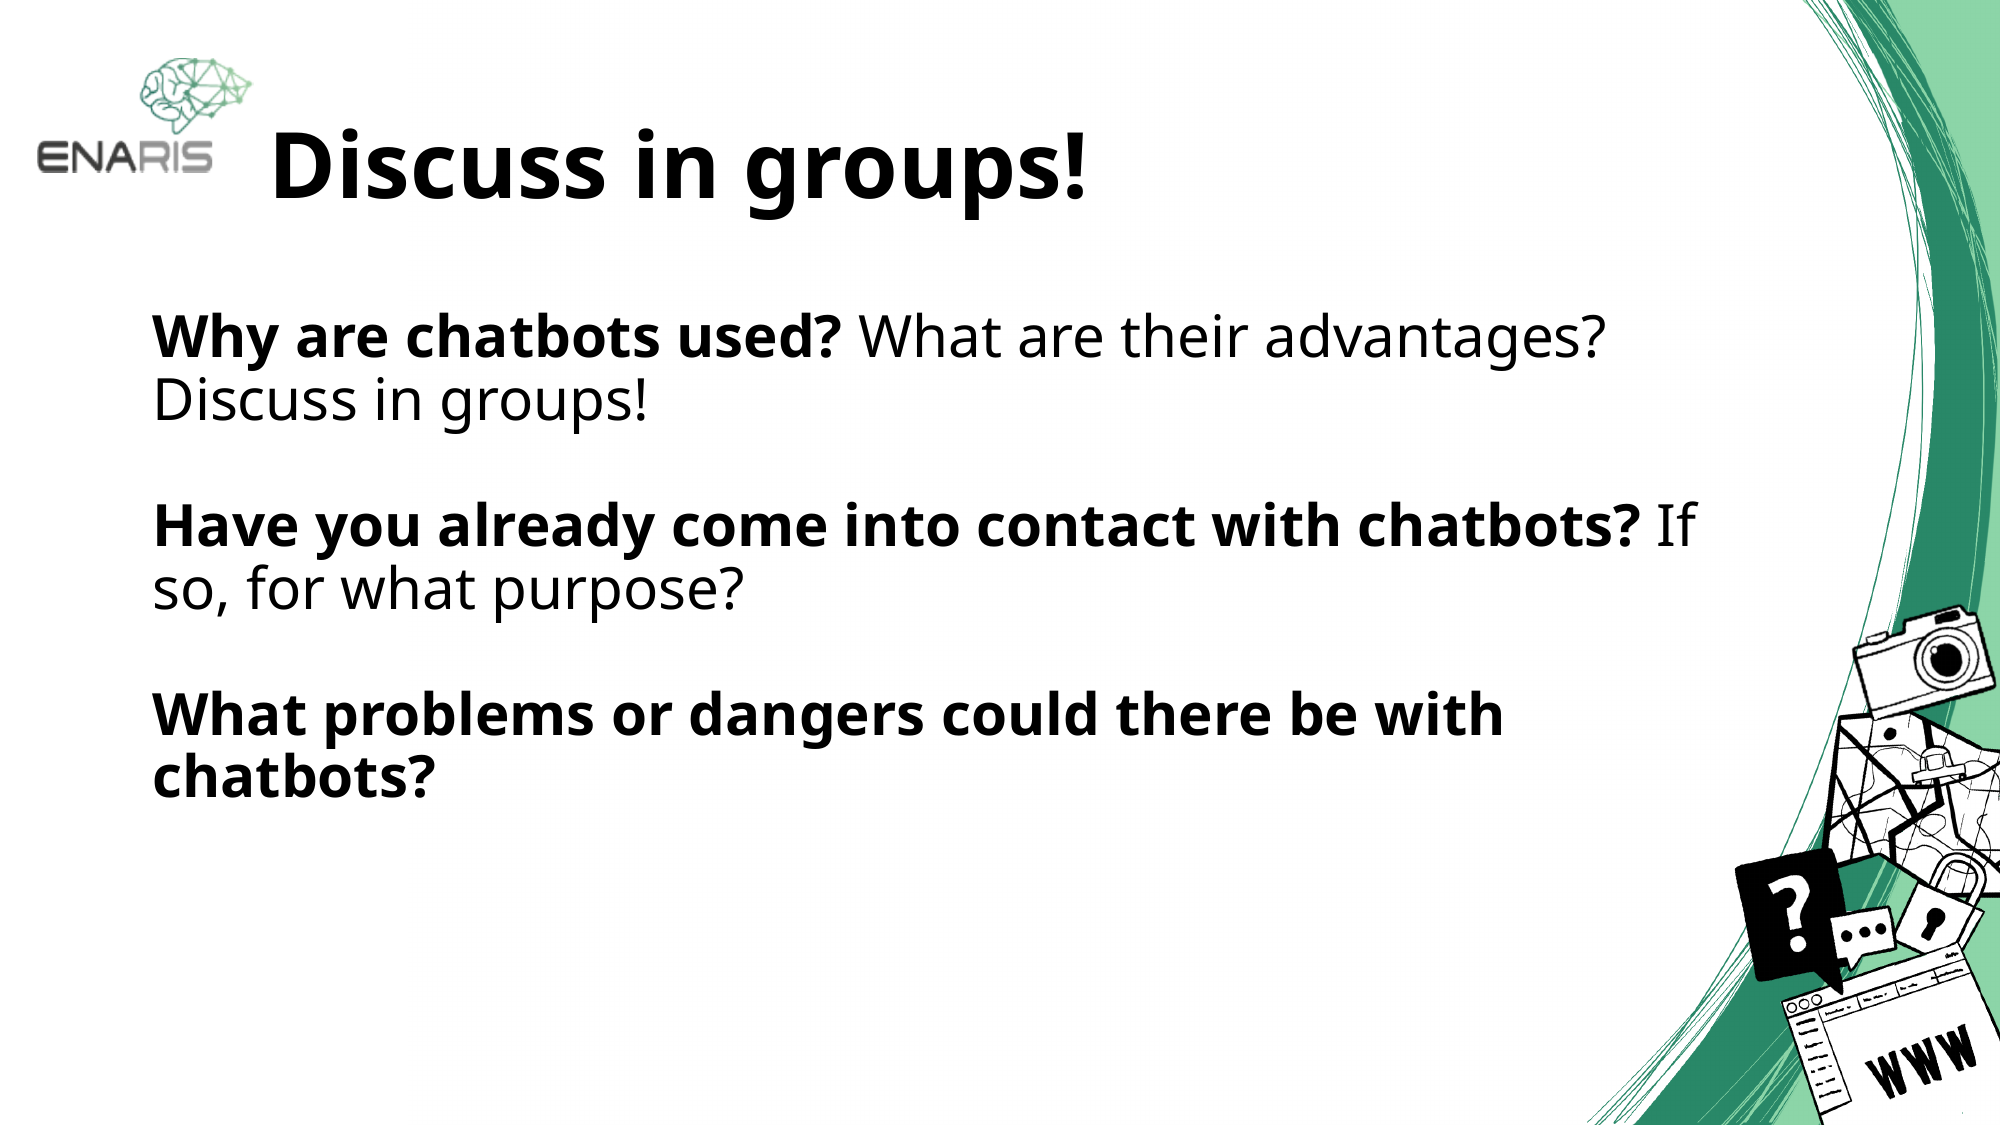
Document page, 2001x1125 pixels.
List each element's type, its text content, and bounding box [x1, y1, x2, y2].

title Discuss in groups! [253, 59, 1863, 278]
list Why are chatbots used? What are their advantages? Discuss in groups! Have you already come into contact with chatbots? If so, for what purpose? What problems or dangers could there be with chatbots? [137, 299, 1728, 1014]
picture [37, 58, 254, 173]
picture [408, 0, 2000, 1125]
